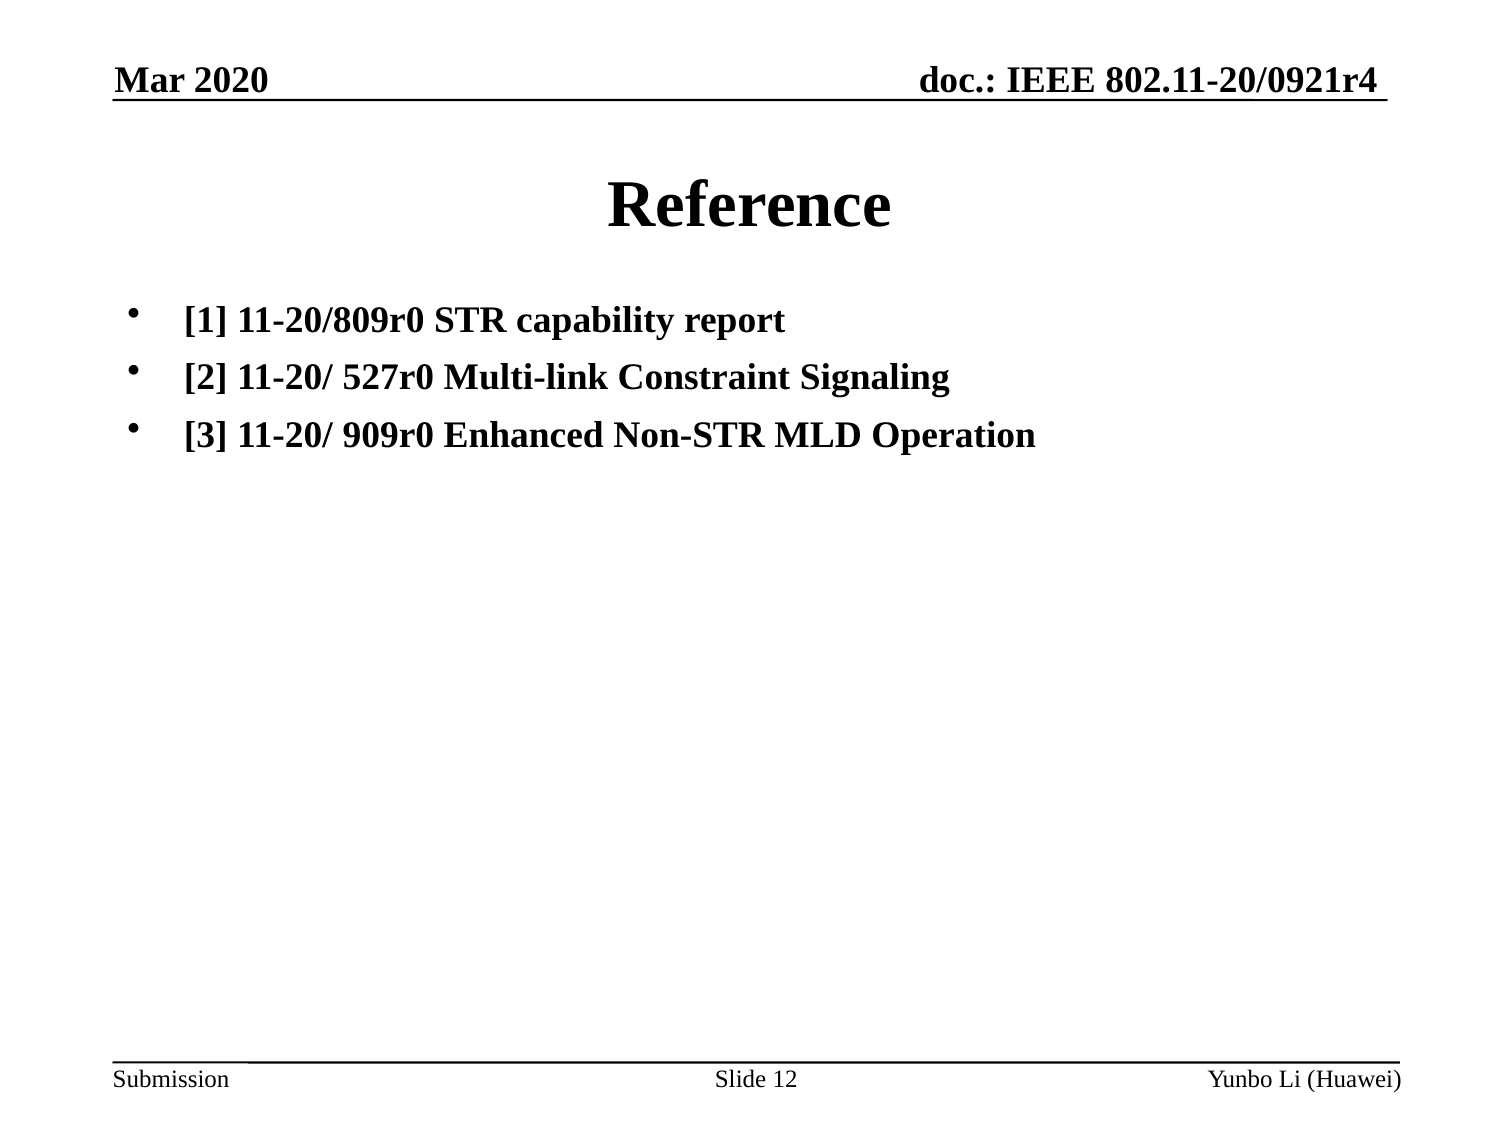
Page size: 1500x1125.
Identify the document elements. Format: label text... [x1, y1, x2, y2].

slide_number Slide 12 [712, 1061, 800, 1093]
title Reference [112, 112, 1388, 288]
list [1] 11-20/809r0 STR capability report [2] 11-20/ 527r0 Multi-link Constraint Signaling [3] 11-20/ 909r0 Enhanced Non-STR MLD Operation [112, 287, 1425, 1024]
footer Yunbo Li (Huawei) [1204, 1061, 1402, 1093]
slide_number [114, 54, 271, 101]
